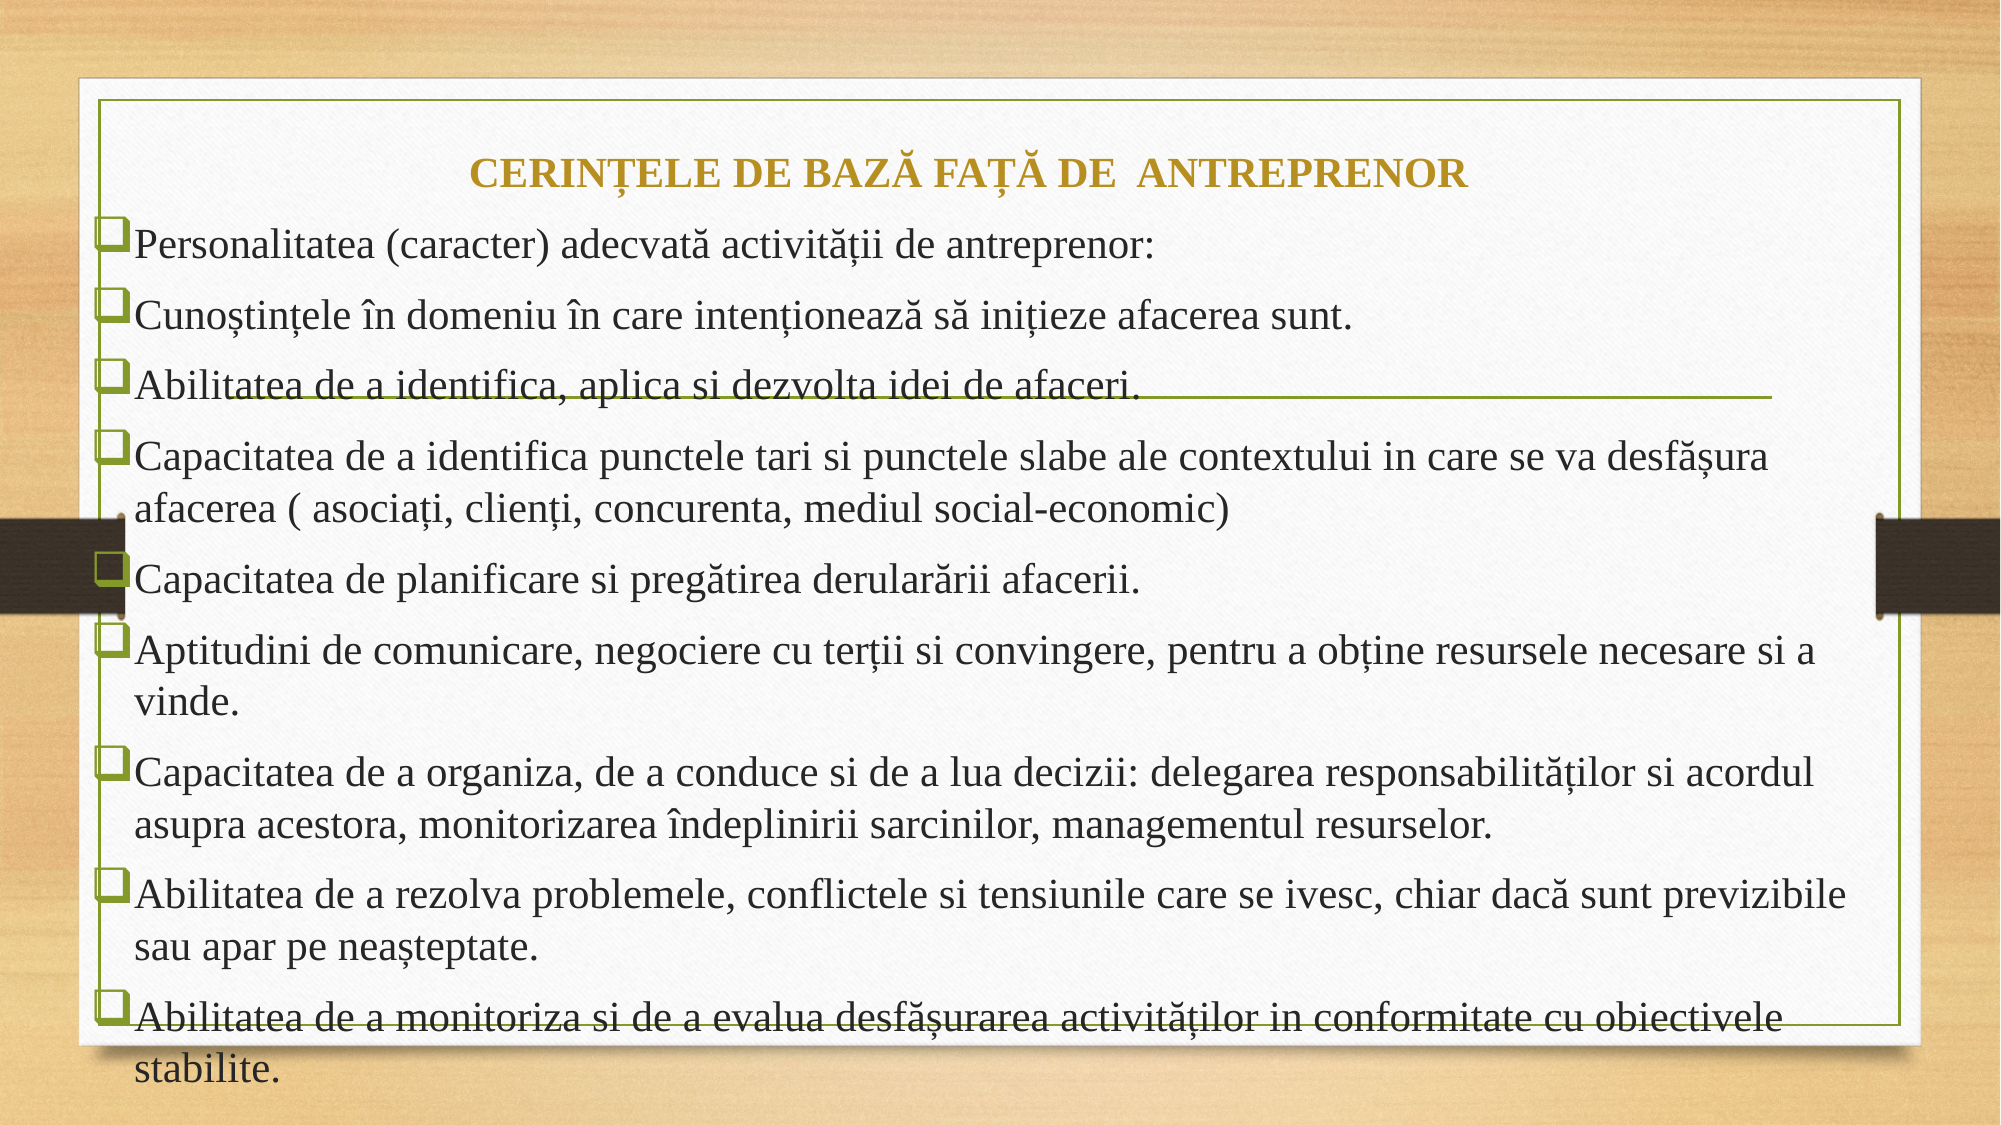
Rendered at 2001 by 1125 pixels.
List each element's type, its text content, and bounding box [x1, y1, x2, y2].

picture [0, 0, 2001, 1125]
list CERINȚELE DE BAZĂ FAȚĂ DE ANTREPRENOR Personalitatea (caracter) adecvată activității de antreprenor: Cunoștințele în domeniu în care intenționează să inițieze afacerea sunt. Abilitatea de a identifica, aplica si dezvolta idei de afaceri. Capacitatea de a identifica punctele tari si punctele slabe ale contextului in care se va desfășura afacerea ( asociați, clienți, concurenta, mediul social-economic) Capacitatea de planificare si pregătirea derularării afacerii. Aptitudini de comunicare, negociere cu terții si convingere, pentru a obține resursele necesare si a vinde. Capacitatea de a organiza, de a conduce si de a lua decizii: delegarea responsabilităților si acordul asupra acestora, monitorizarea îndeplinirii sarcinilor, managementul resurselor. Abilitatea de a rezolva problemele, conflictele si tensiunile care se ivesc, chiar dacă sunt previzibile sau apar pe neașteptate. Abilitatea de a monitoriza si de a evalua desfășurarea activităților in conformitate cu obiectivele stabilite. [75, 136, 1863, 1106]
